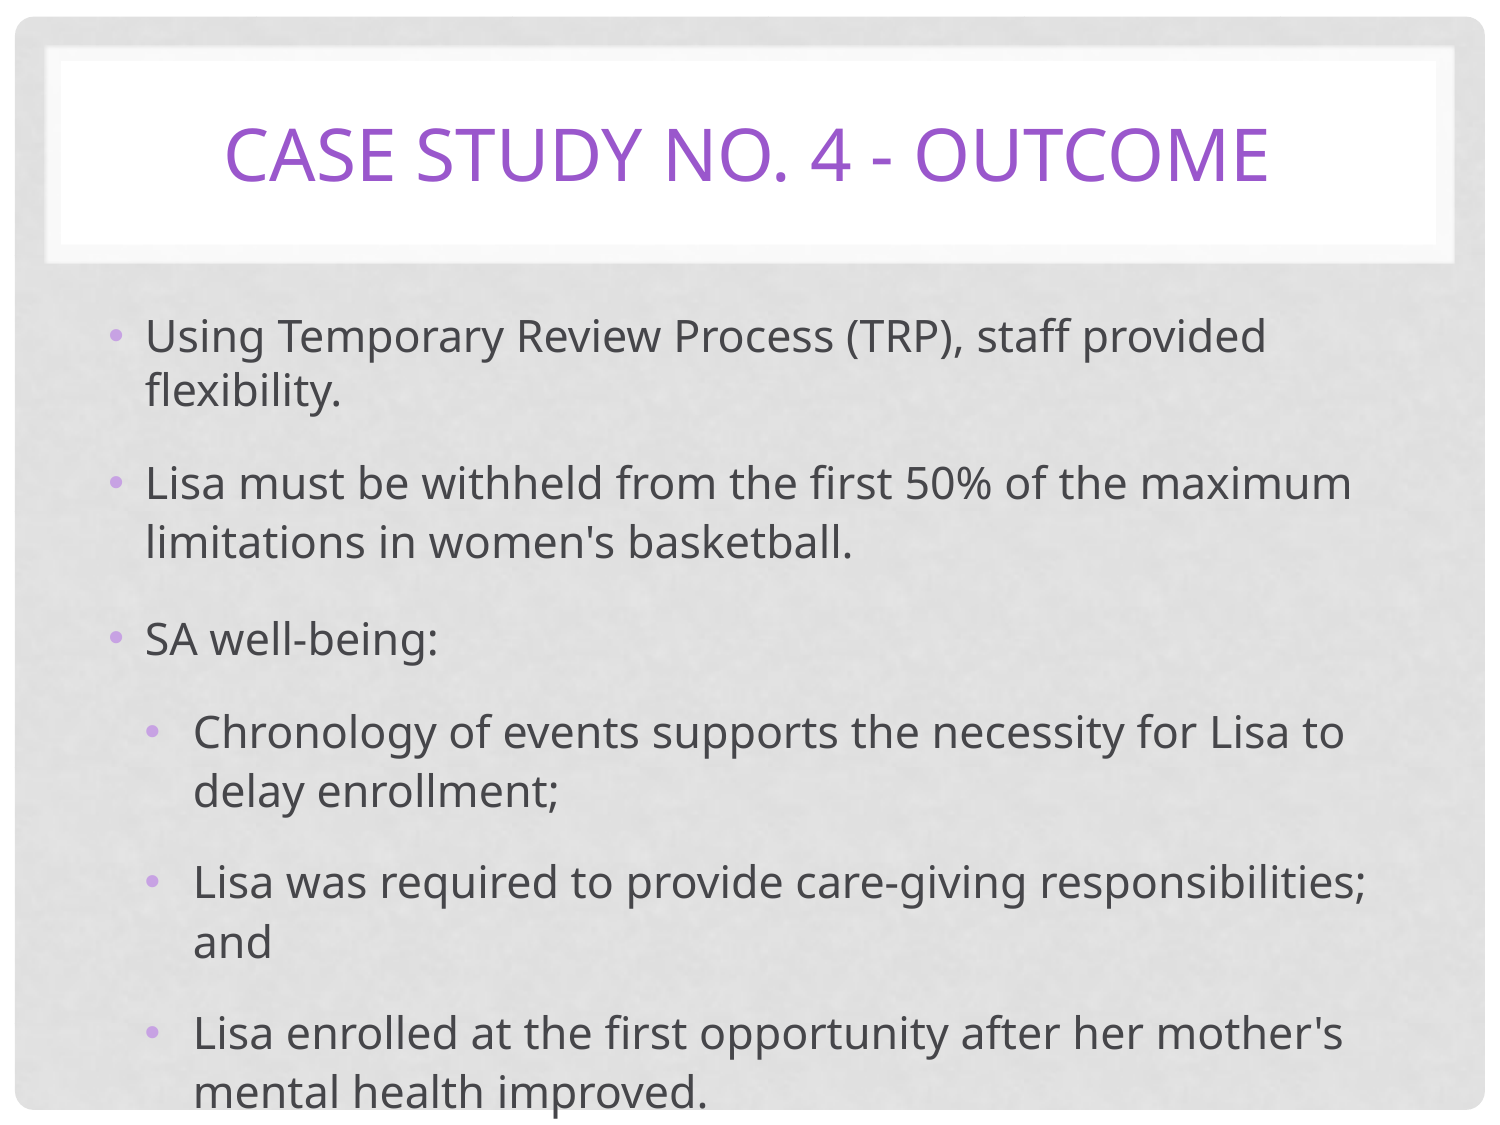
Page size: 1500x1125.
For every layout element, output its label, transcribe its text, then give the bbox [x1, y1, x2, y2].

title Case study no. 4 - outcome [69, 66, 1425, 238]
list Using Temporary Review Process (TRP), staff provided flexibility. Lisa must be withheld from the first 50% of the maximum limitations in women's basketball. SA well-being: Chronology of events supports the necessity for Lisa to delay enrollment; Lisa was required to provide care-giving responsibilities; and Lisa enrolled at the first opportunity after her mother's mental health improved. [75, 299, 1425, 1125]
